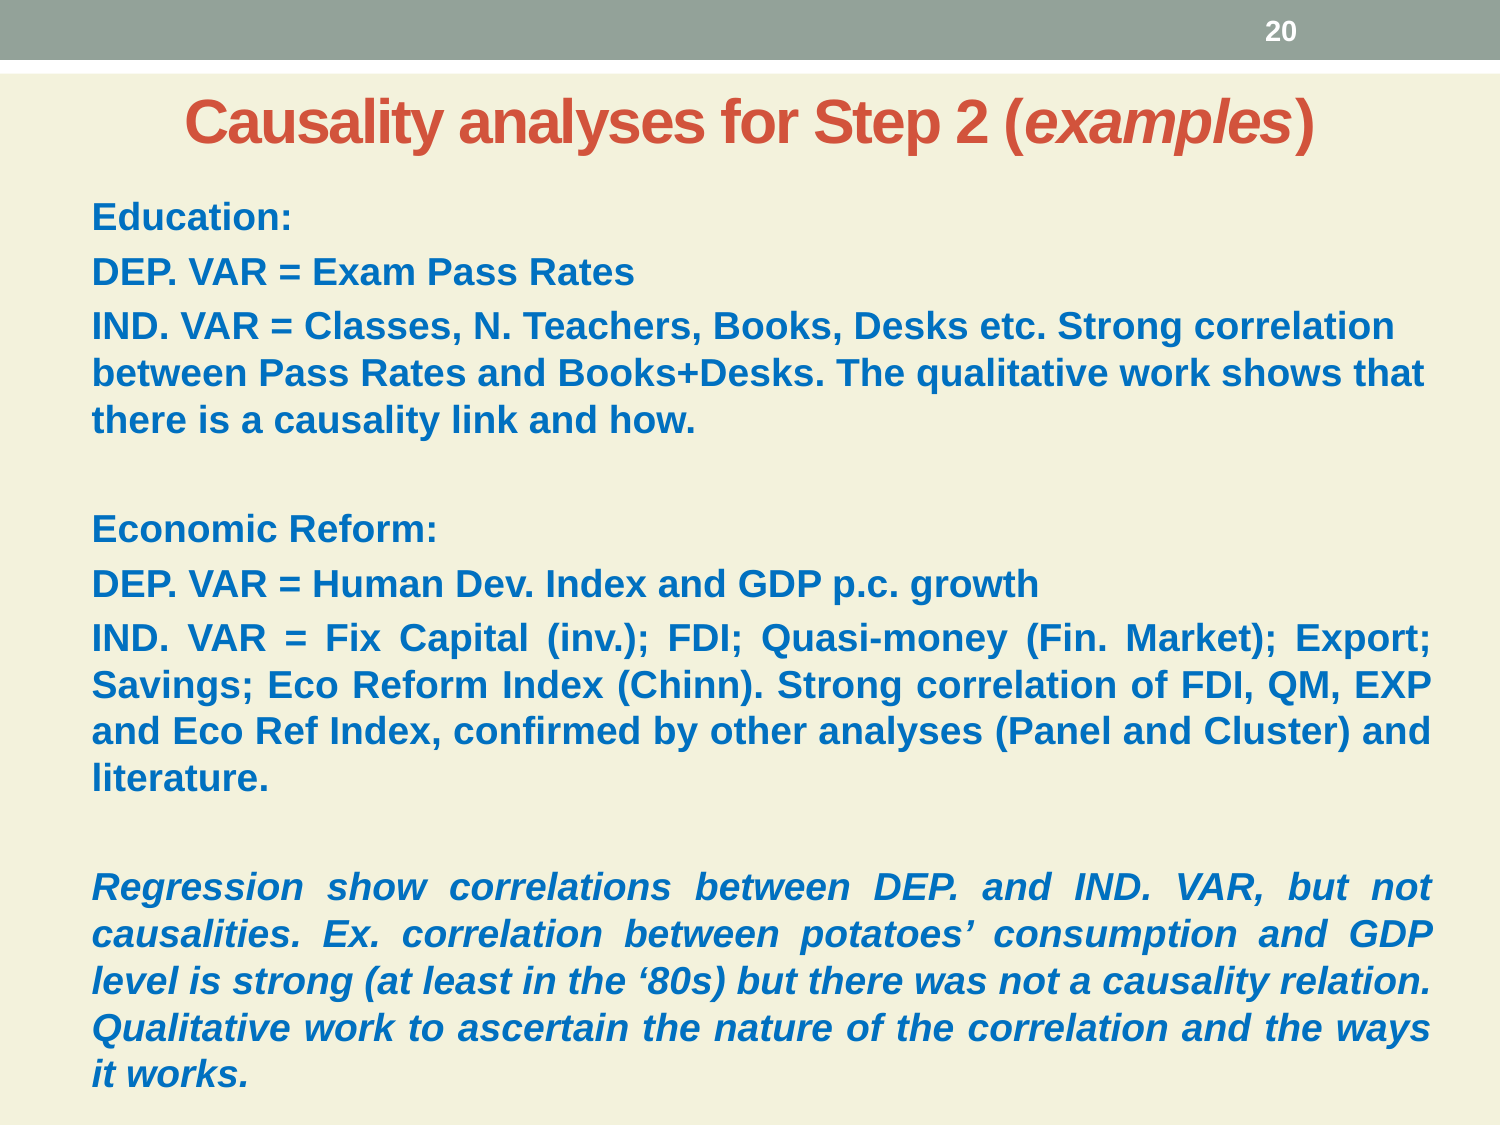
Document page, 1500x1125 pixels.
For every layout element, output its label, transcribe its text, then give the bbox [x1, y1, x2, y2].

text_box Education: DEP. VAR = Exam Pass Rates IND. VAR = Classes, N. Teachers, Books, Desks etc. Strong correlation between Pass Rates and Books+Desks. The qualitative work shows that there is a causality link and how. Economic Reform: DEP. VAR = Human Dev. Index and GDP p.c. growth IND. VAR = Fix Capital (inv.); FDI; Quasi-money (Fin. Market); Export; Savings; Eco Reform Index (Chinn). Strong correlation of FDI, QM, EXP and Eco Ref Index, confirmed by other analyses (Panel and Cluster) and literature. Regression show correlations between DEP. and IND. VAR, but not causalities. Ex. correlation between potatoes’ consumption and GDP level is strong (at least in the ‘80s) but there was not a causality relation. Qualitative work to ascertain the nature of the correlation and the ways it works. [76, 184, 1447, 1106]
slide_number 20 [1250, 3, 1425, 57]
title Causality analyses for Step 2 (examples) [75, 63, 1425, 173]
